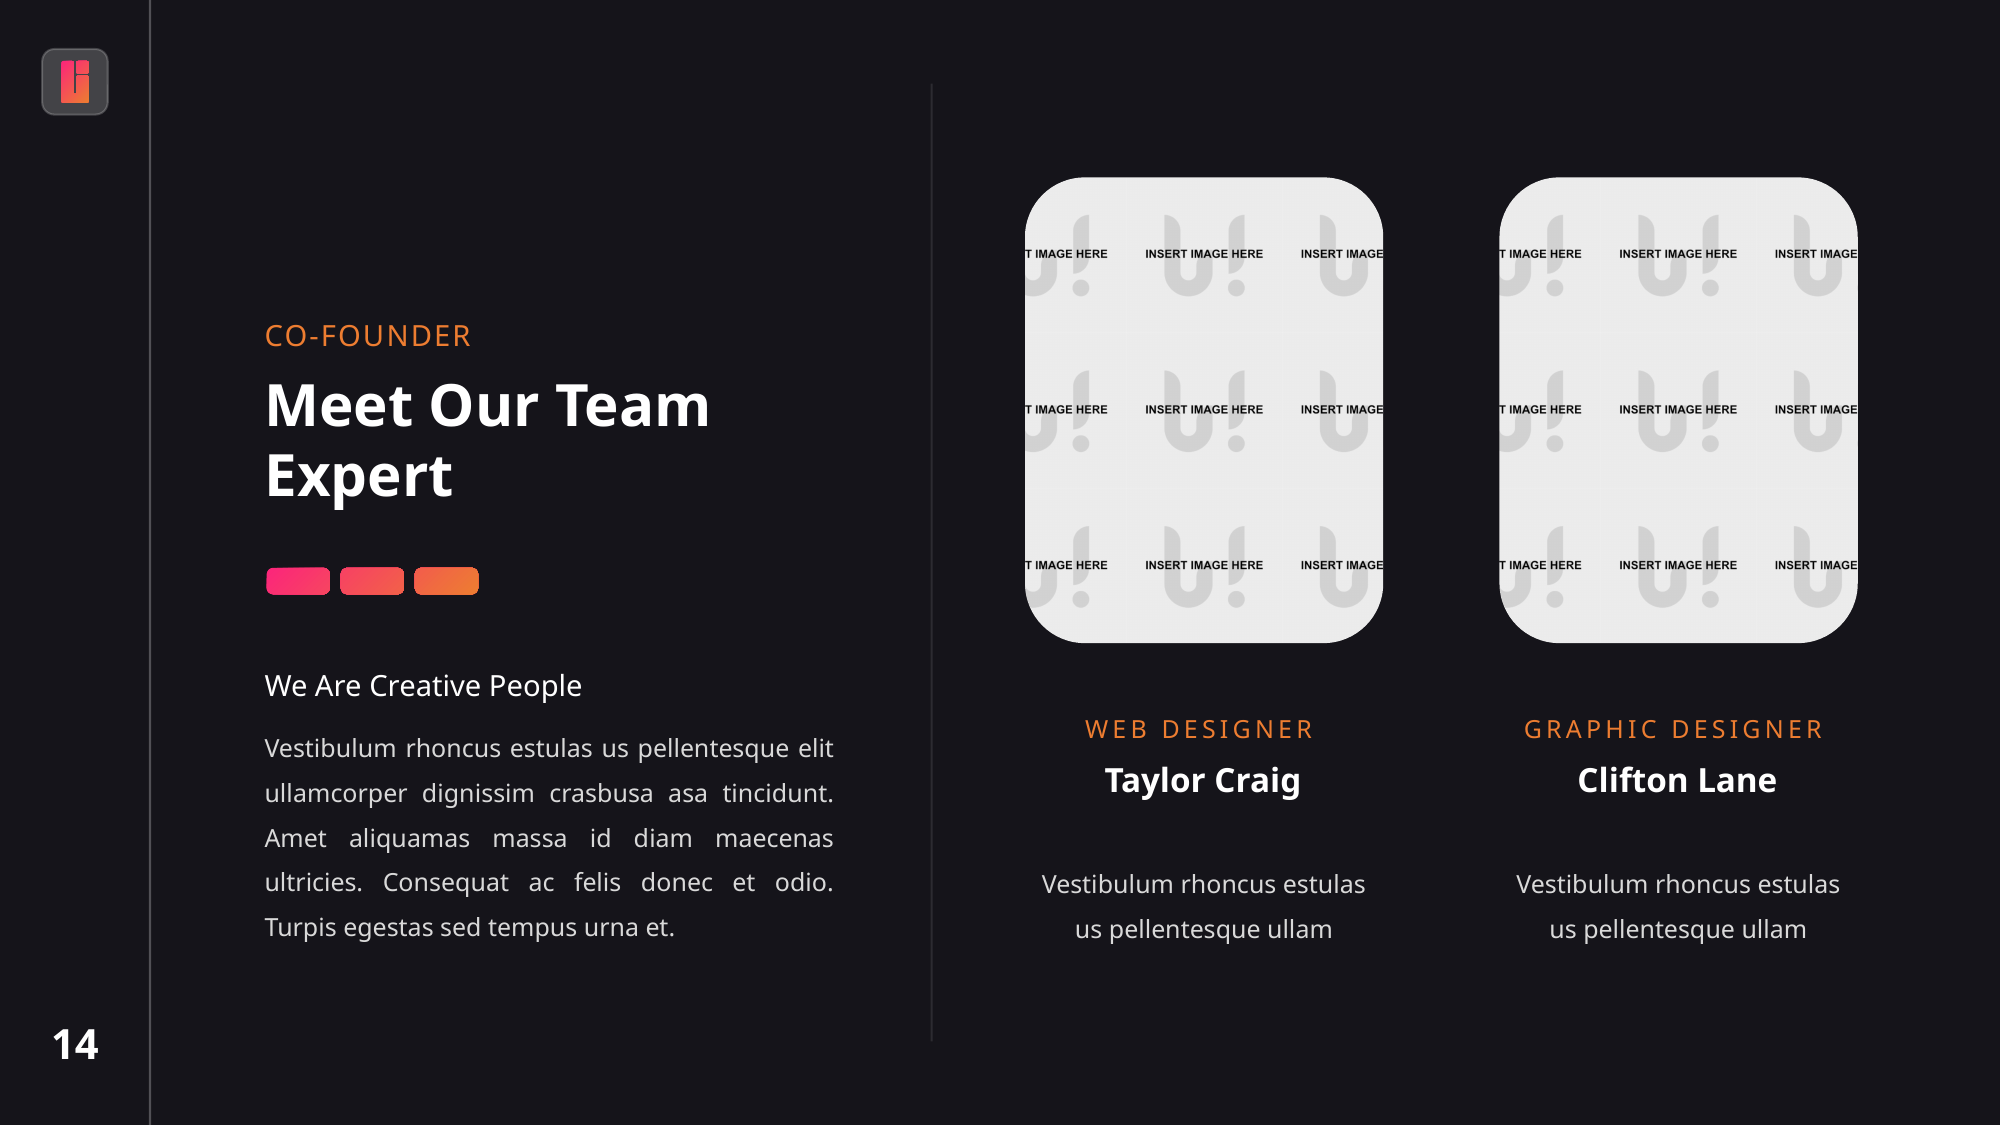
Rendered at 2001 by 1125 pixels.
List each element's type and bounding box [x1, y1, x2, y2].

picture [1499, 177, 1858, 644]
text_box [1024, 706, 1858, 948]
picture [1024, 177, 1384, 644]
text_box [249, 310, 850, 948]
